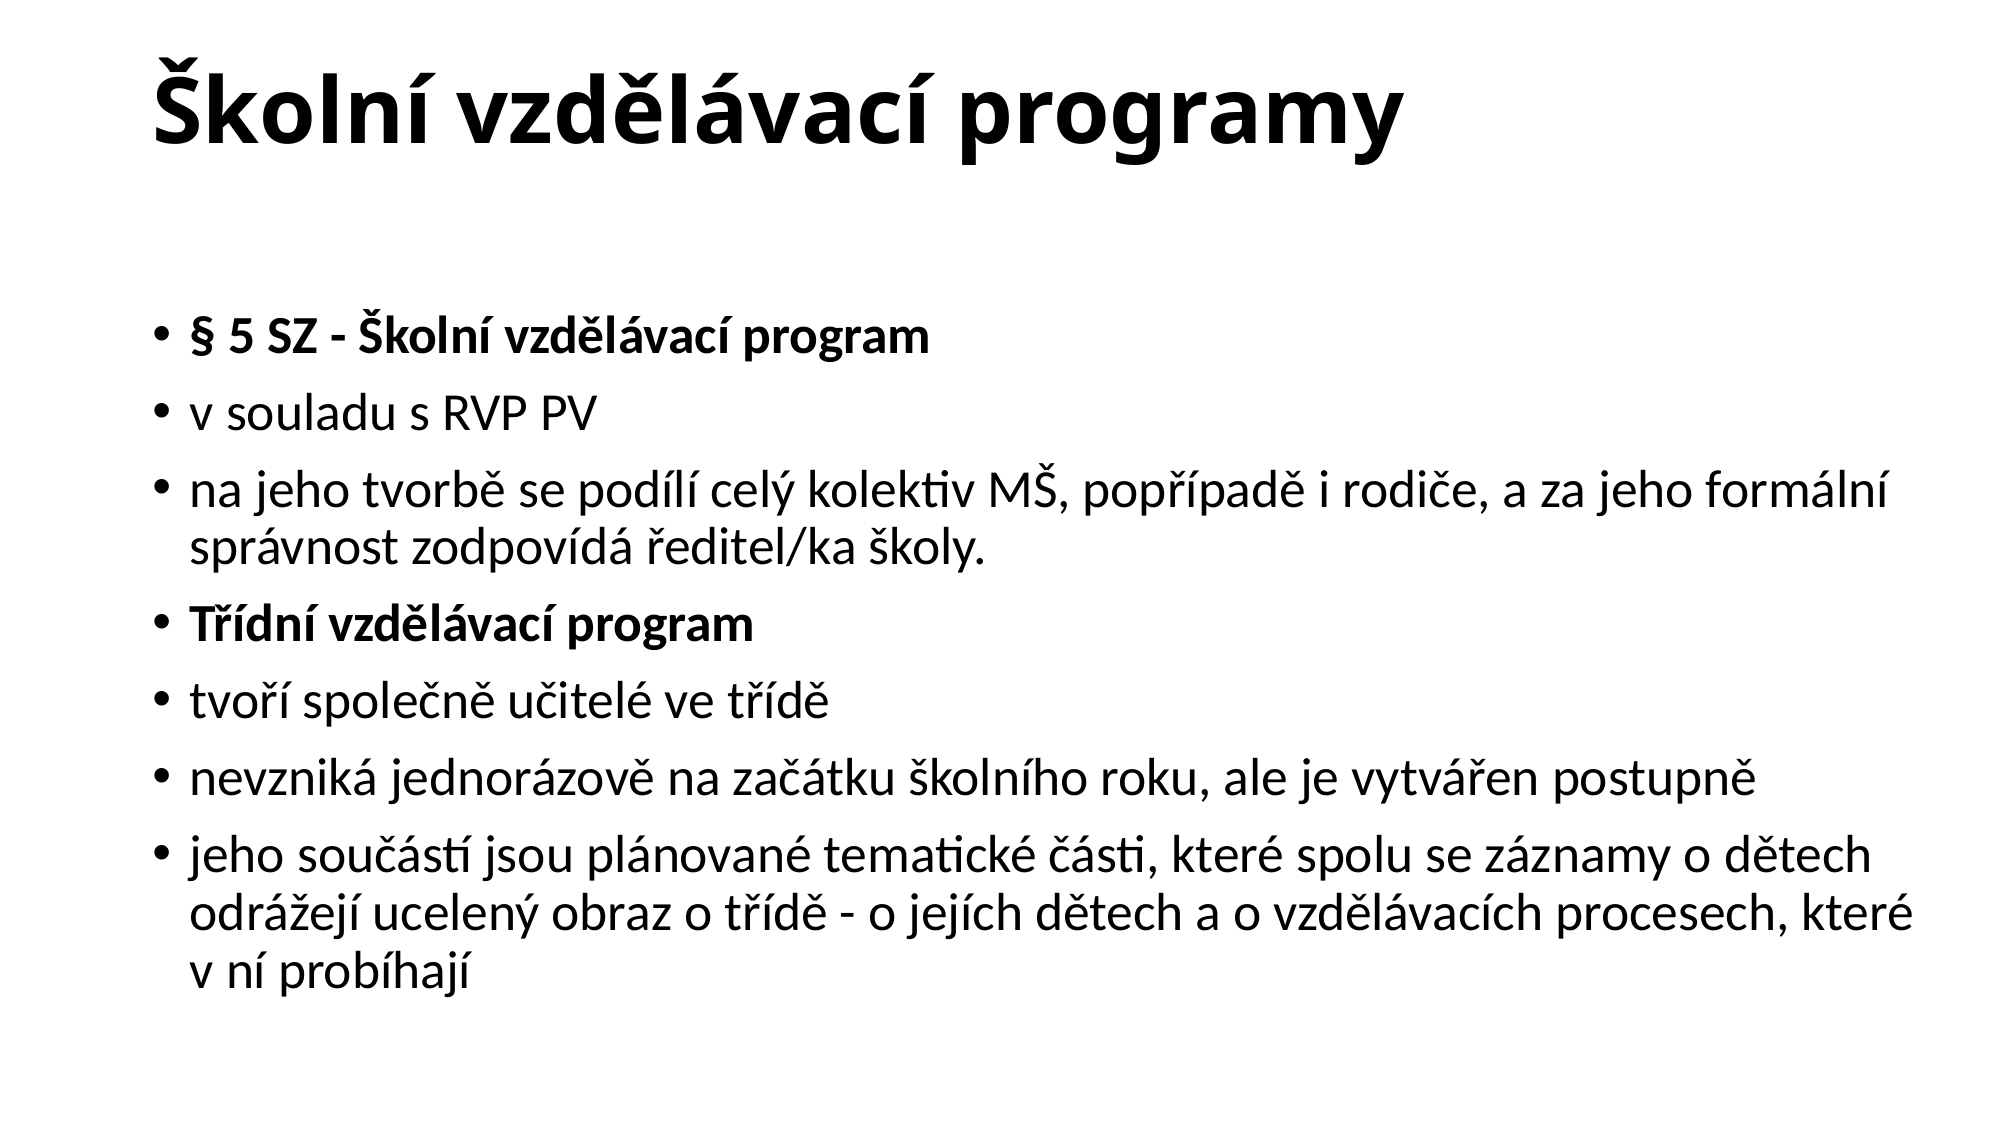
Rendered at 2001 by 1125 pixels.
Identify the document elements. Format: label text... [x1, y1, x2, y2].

title Školní vzdělávací programy [137, 59, 1863, 278]
list § 5 SZ - Školní vzdělávací program v souladu s RVP PV na jeho tvorbě se podílí celý kolektiv MŠ, popřípadě i rodiče, a za jeho formální správnost zodpovídá ředitel/ka školy. Třídní vzdělávací program tvoří společně učitelé ve třídě nevzniká jednorázově na začátku školního roku, ale je vytvářen postupně jeho součástí jsou plánované tematické části, které spolu se záznamy o dětech odrážejí ucelený obraz o třídě - o jejích dětech a o vzdělávacích procesech, které v ní probíhají [137, 299, 1938, 1014]
